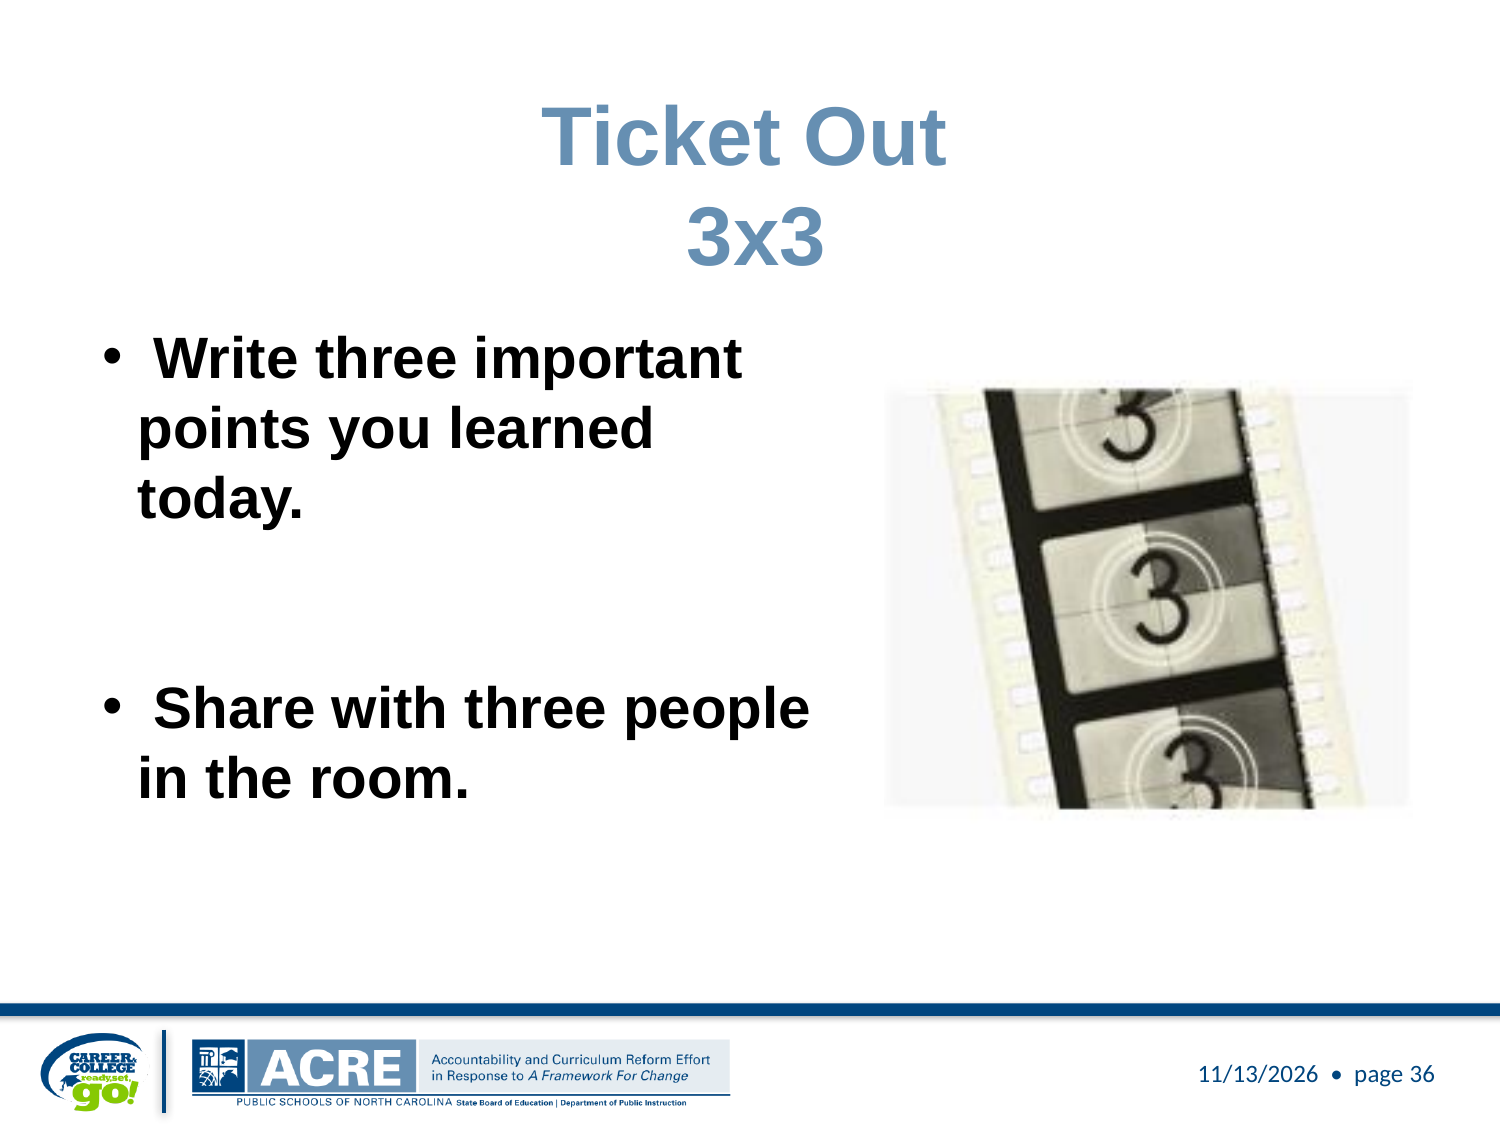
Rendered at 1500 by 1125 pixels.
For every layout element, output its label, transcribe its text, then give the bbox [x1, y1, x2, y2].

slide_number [1137, 1042, 1450, 1103]
title Ticket Out 3x3 [87, 74, 1426, 288]
picture [796, 337, 1500, 866]
text_box Write three important points you learned today. Share with three people in the room. [87, 312, 850, 958]
picture [174, 1017, 744, 1125]
picture [37, 1029, 152, 1115]
